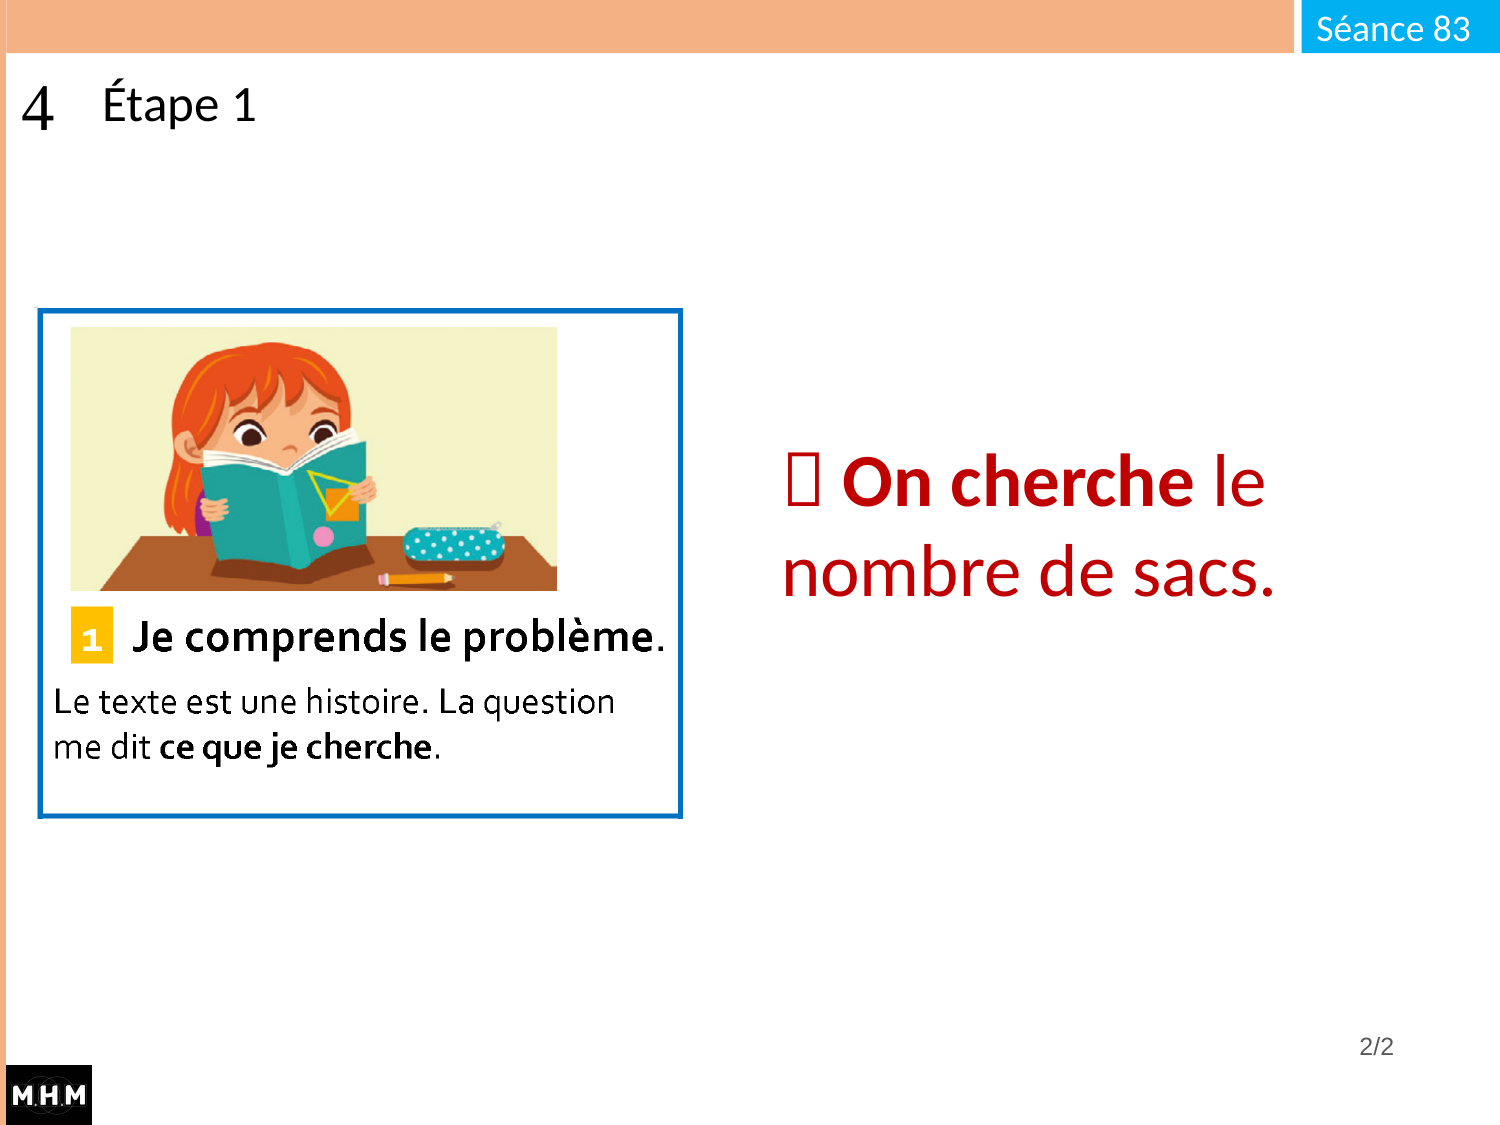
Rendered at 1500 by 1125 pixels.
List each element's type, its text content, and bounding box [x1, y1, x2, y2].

text_box  On cherche le nombre de sacs. [766, 424, 1476, 620]
picture [6, 1065, 92, 1125]
text_box 2/2 [1339, 1022, 1414, 1068]
picture [34, 306, 684, 819]
title Étape 1 [87, 32, 1382, 140]
